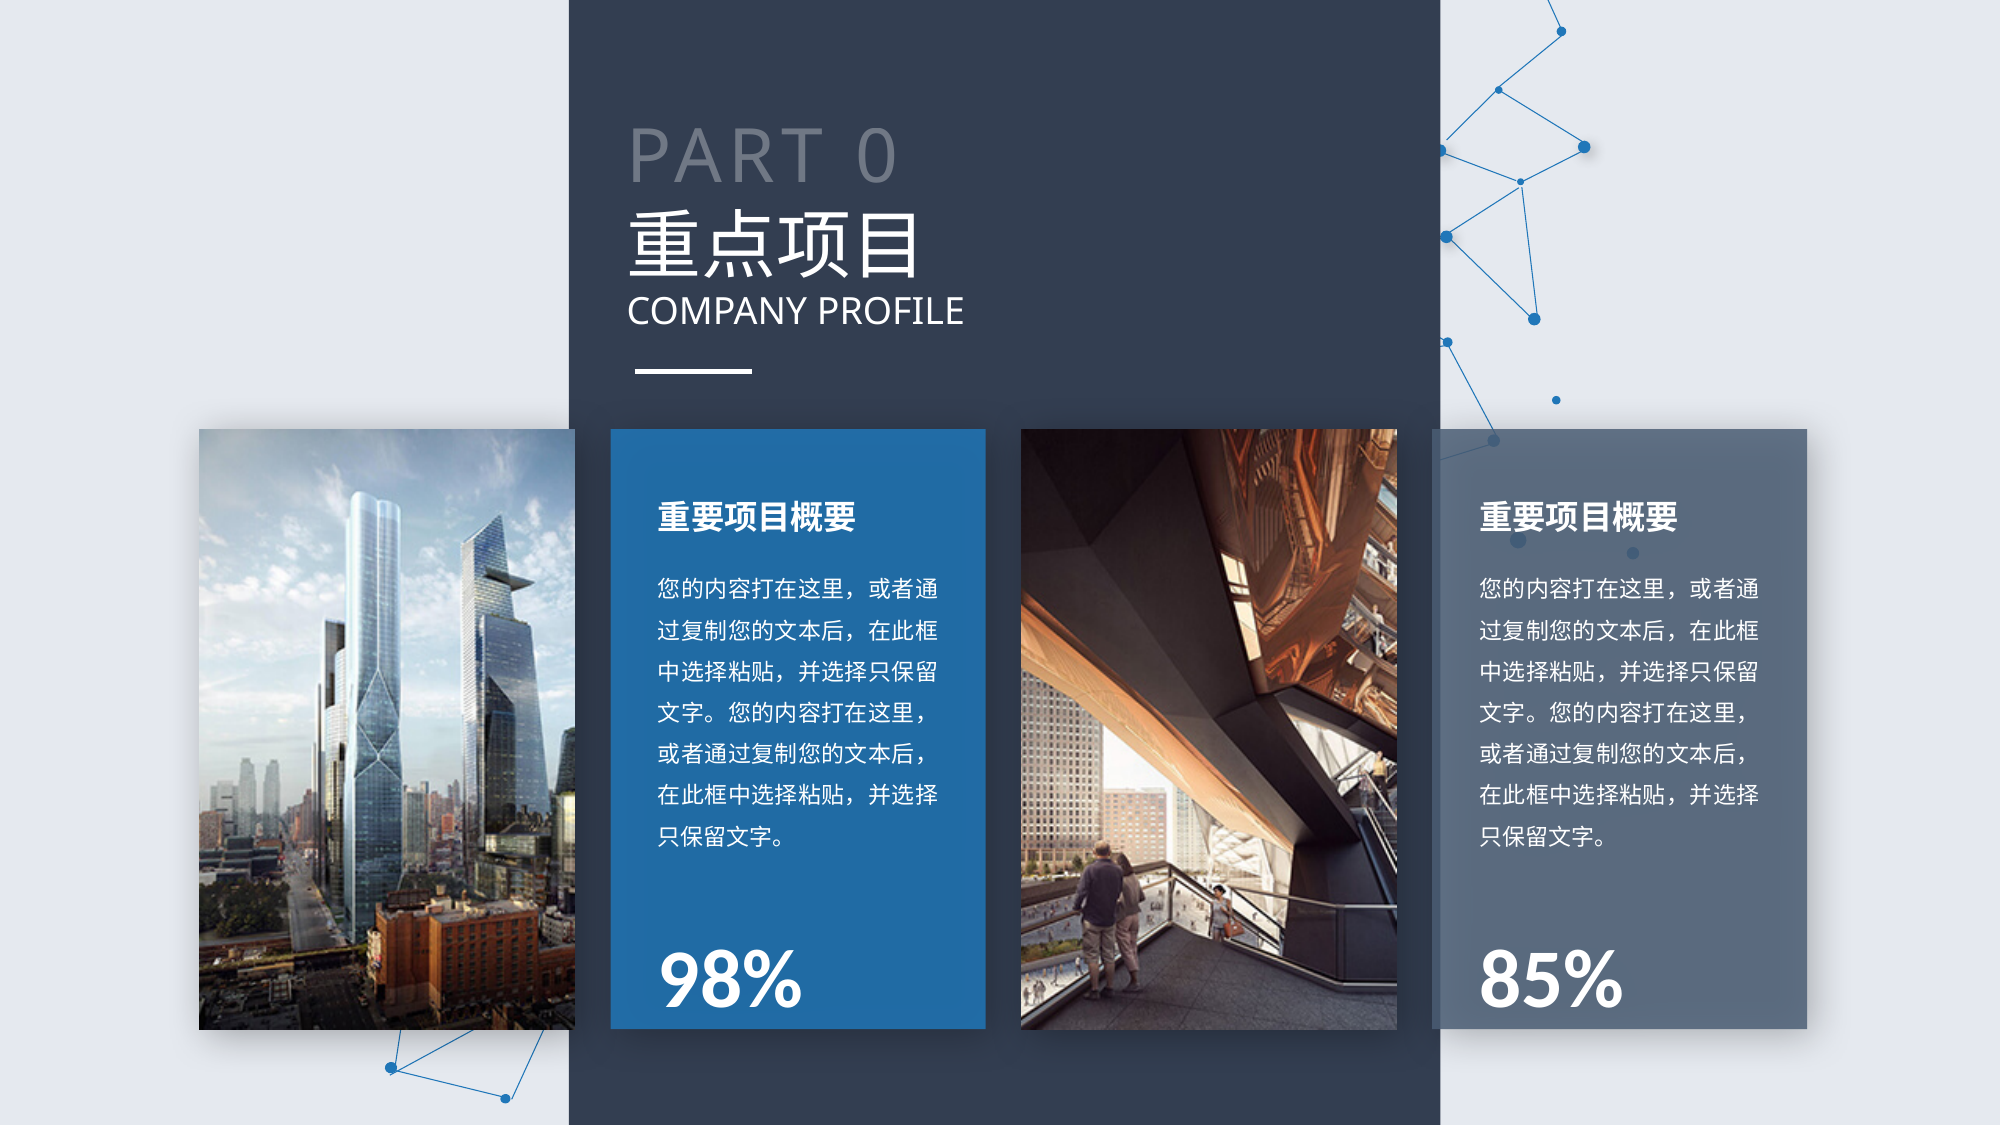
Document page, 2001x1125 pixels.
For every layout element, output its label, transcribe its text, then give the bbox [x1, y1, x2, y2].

text_box 重要项目概要 您的内容打在这里，或者通过复制您的文本后，在此框中选择粘贴，并选择只保留文字。您的内容打在这里，或者通过复制您的文本后，在此框中选择粘贴，并选择只保留文字。 98% [610, 428, 987, 1030]
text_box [611, 99, 1278, 372]
picture [199, 429, 575, 1030]
picture [1021, 429, 1397, 1030]
text_box 重要项目概要 您的内容打在这里，或者通过复制您的文本后，在此框中选择粘贴，并选择只保留文字。您的内容打在这里，或者通过复制您的文本后，在此框中选择粘贴，并选择只保留文字。 85% [1431, 428, 1808, 1030]
